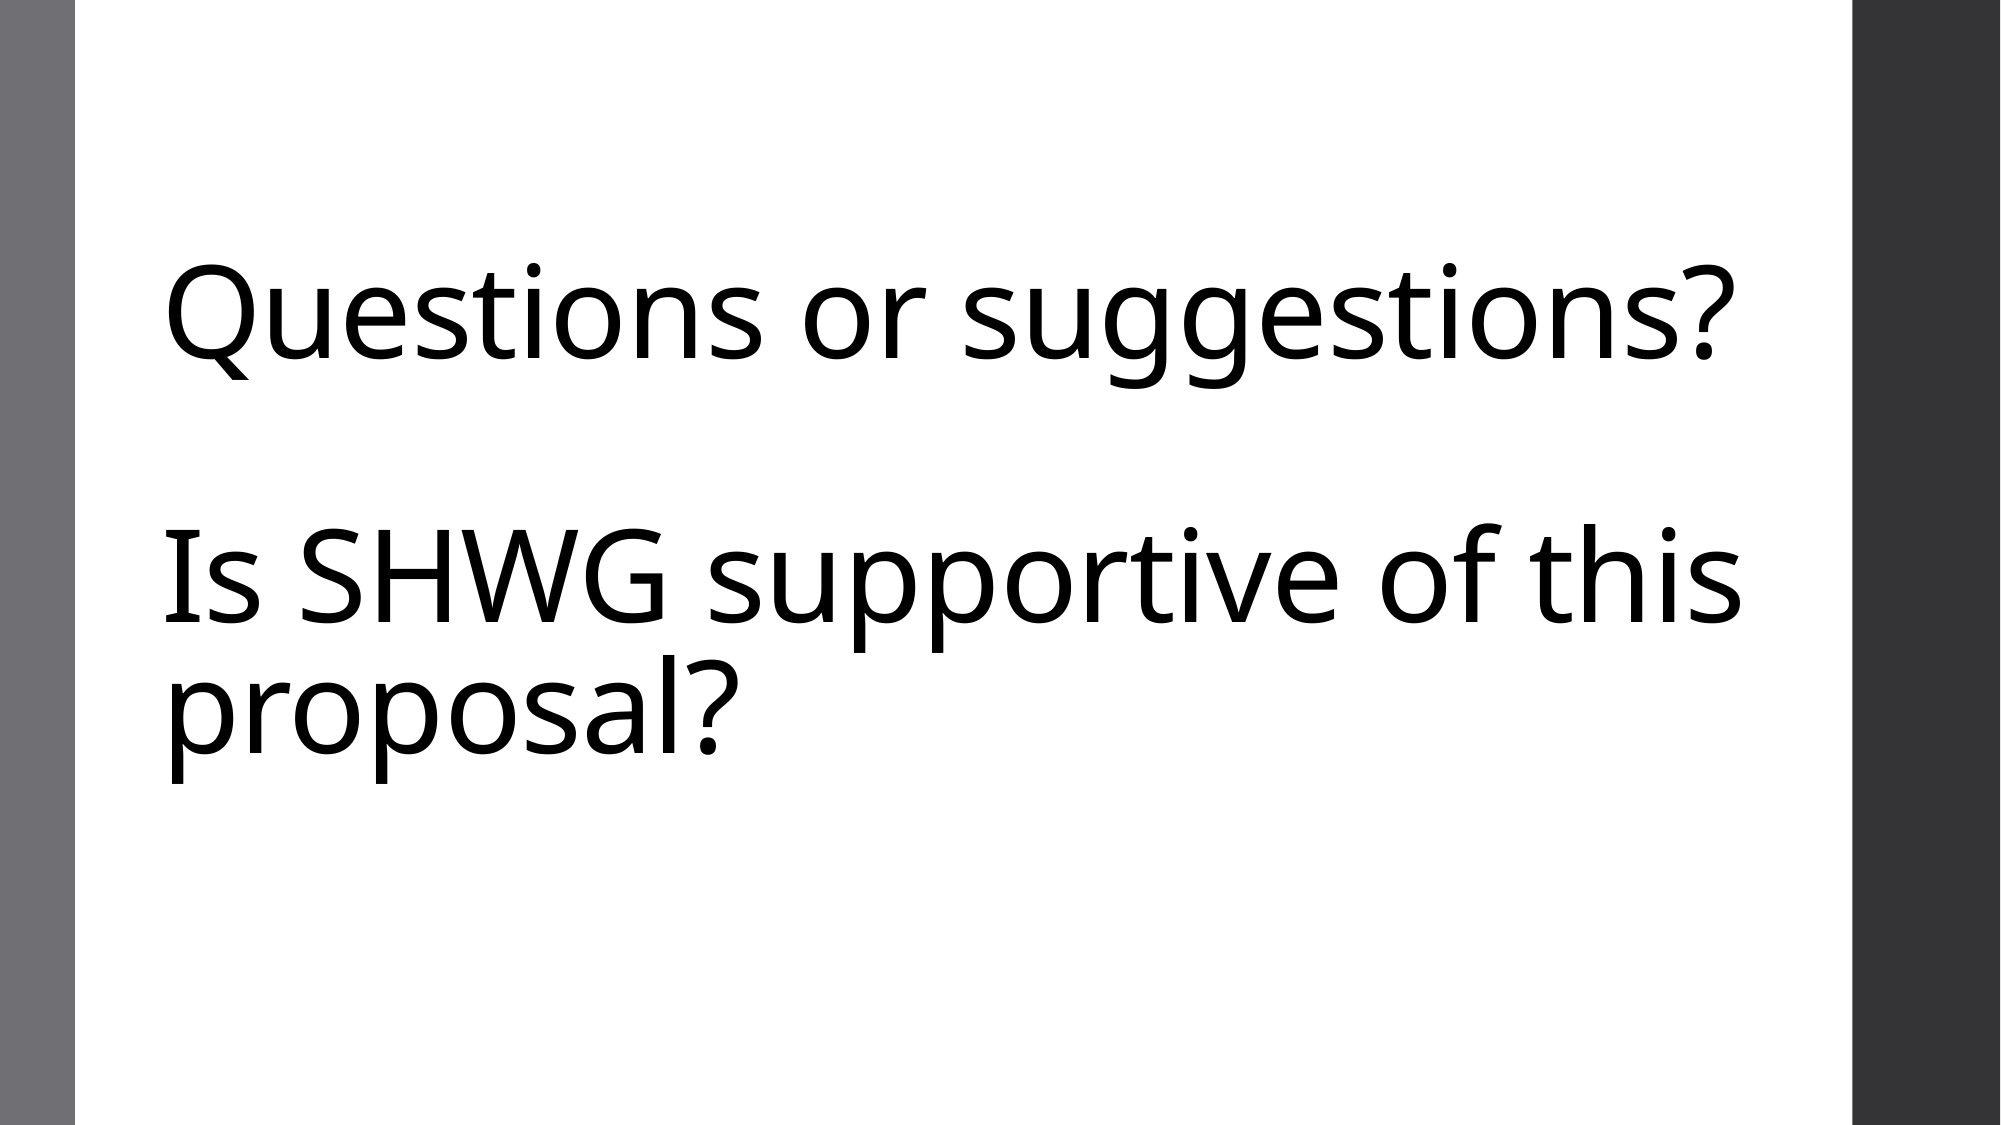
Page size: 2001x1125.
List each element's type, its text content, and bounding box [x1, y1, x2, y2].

title Questions or suggestions? Is SHWG supportive of this proposal? [146, 124, 1805, 788]
